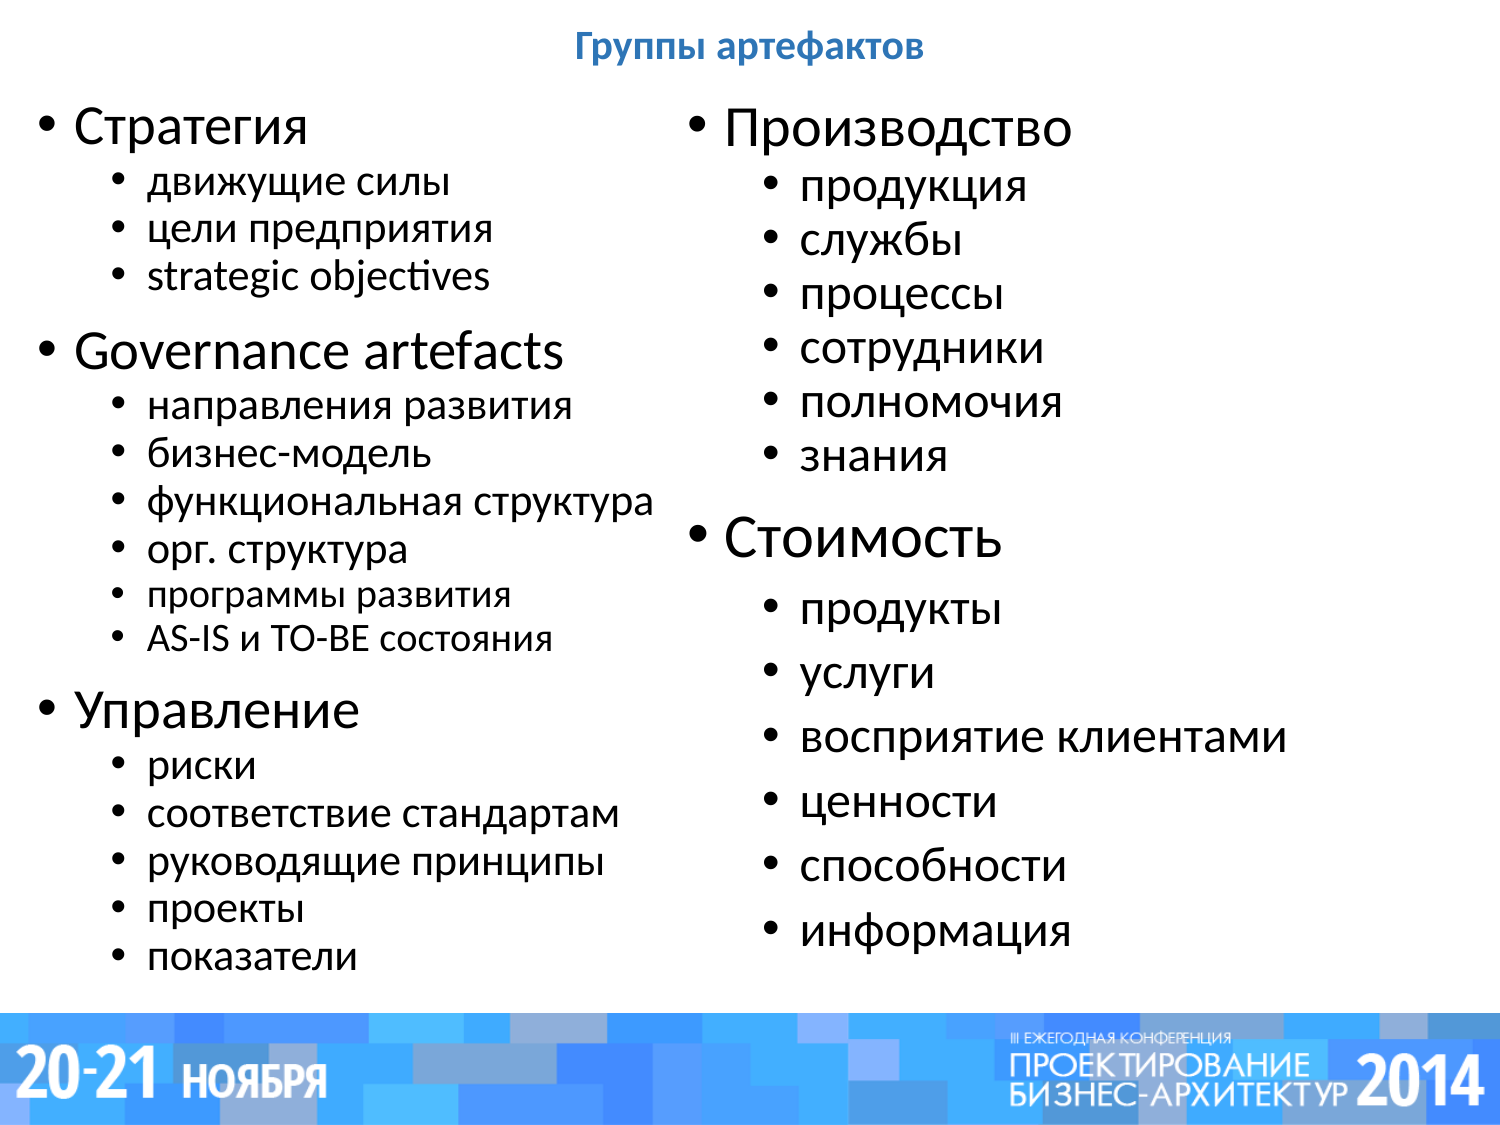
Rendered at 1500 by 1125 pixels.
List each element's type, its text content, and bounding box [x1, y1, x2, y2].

picture [0, 1013, 1500, 1125]
text_box Производство продукция службы процессы сотрудники полномочия знания Стоимость продукты услуги восприятие клиентами ценности способности информация [672, 88, 1478, 996]
title Группы артефактов [103, 6, 1397, 89]
list Стратегия движущие силы цели предприятия strategic objectives Governance artefacts направления развития бизнес-модель функциональная структура орг. структура программы развития AS-IS и TO-BE состояния Управление риски соответствие стандартам руководящие принципы проекты показатели [22, 88, 672, 996]
